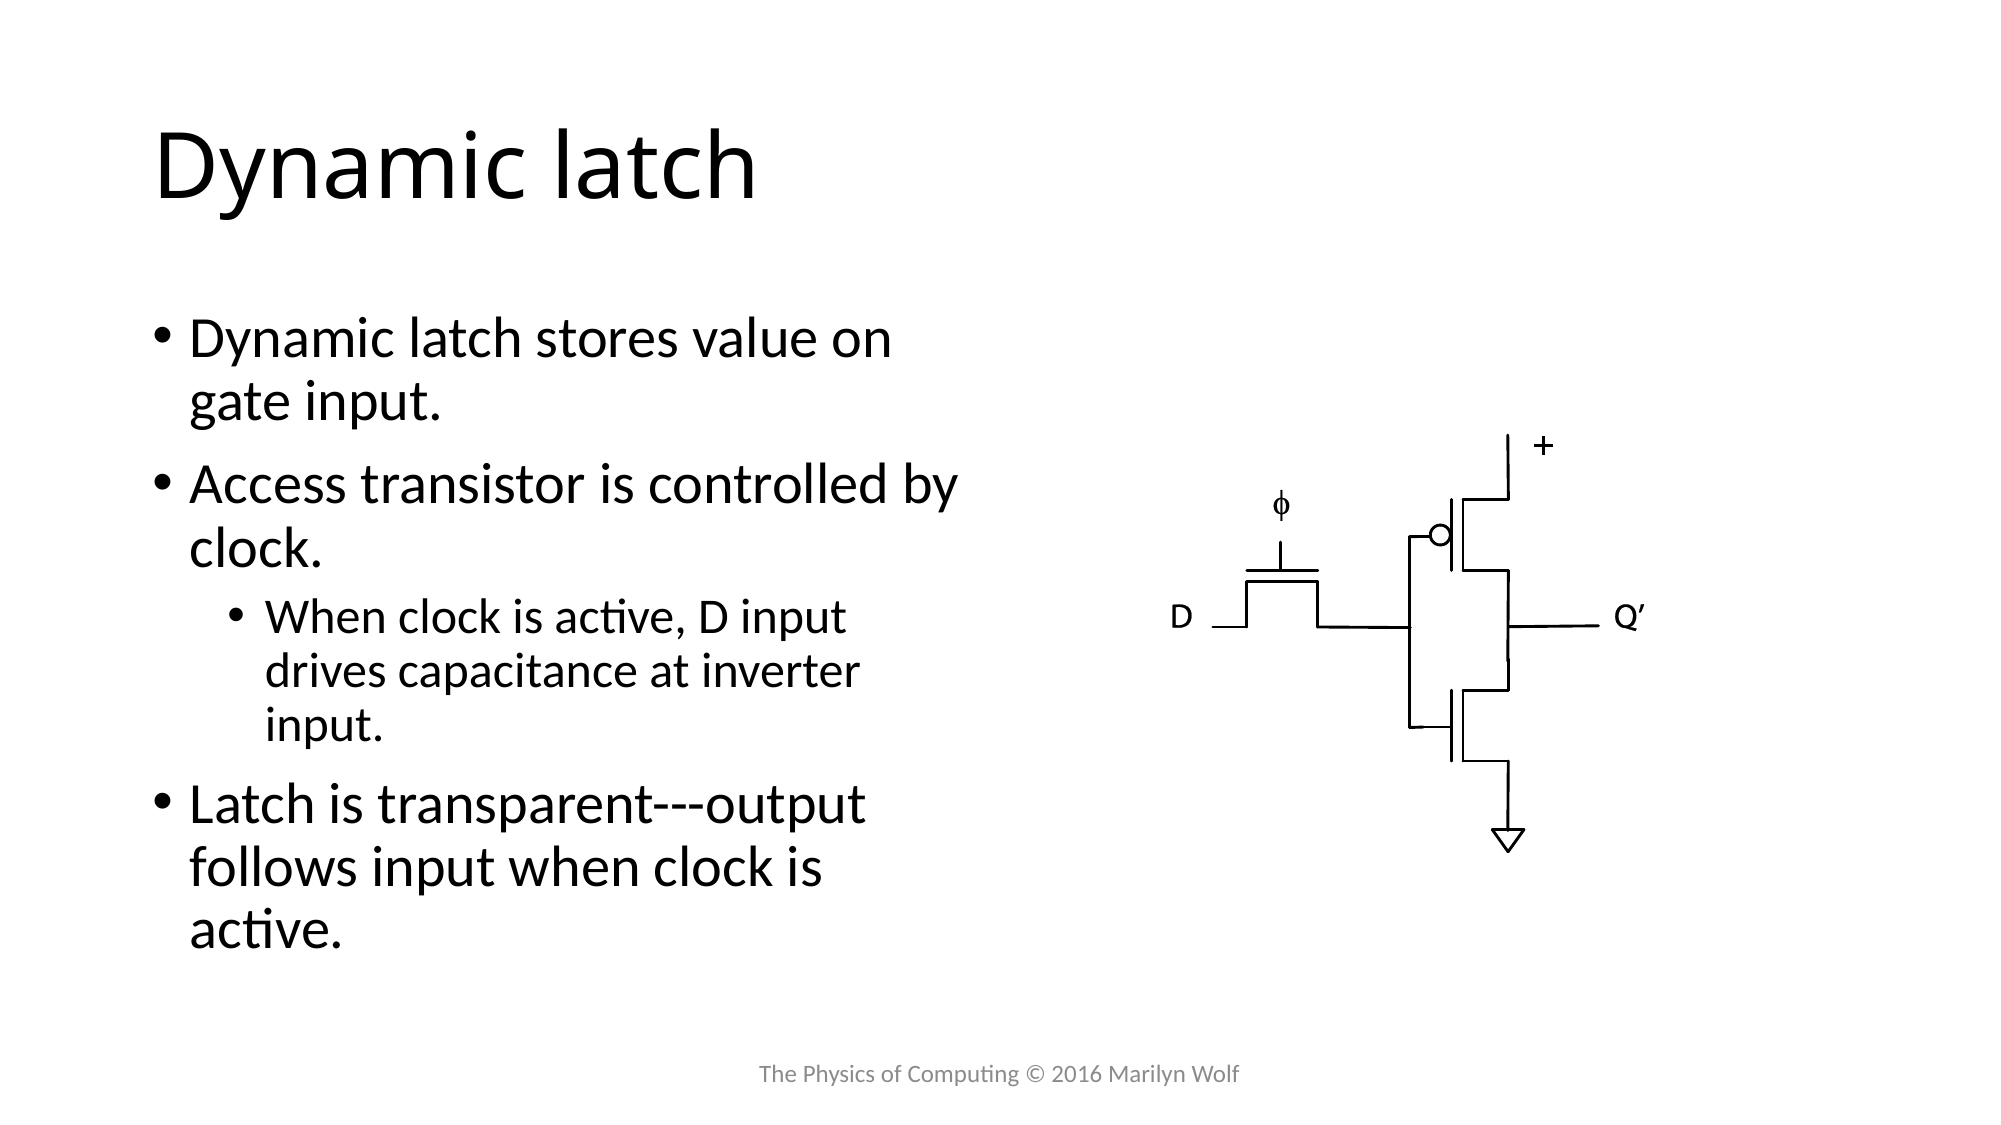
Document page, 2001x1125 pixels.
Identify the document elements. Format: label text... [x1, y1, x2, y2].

title Dynamic latch [137, 59, 1863, 278]
list Dynamic latch stores value on gate input. Access transistor is controlled by clock. When clock is active, D input drives capacitance at inverter input. Latch is transparent---output follows input when clock is active. [137, 299, 988, 1014]
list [1170, 423, 1646, 855]
footer The Physics of Computing © 2016 Marilyn Wolf [662, 1042, 1338, 1103]
